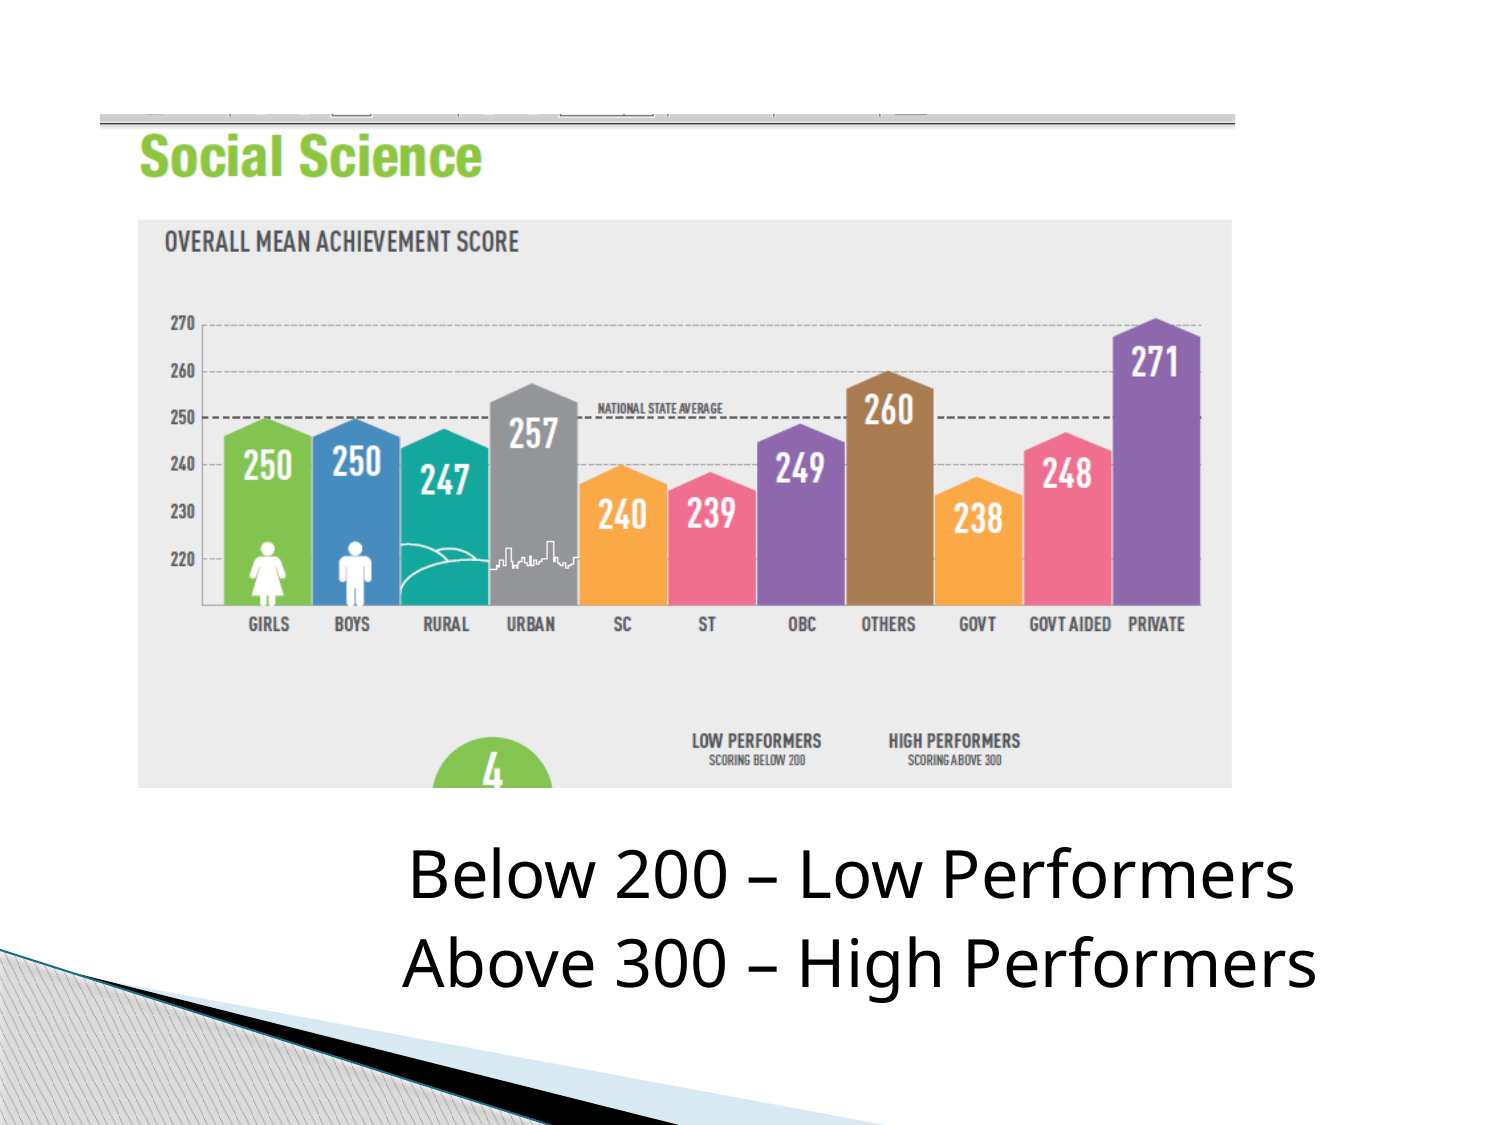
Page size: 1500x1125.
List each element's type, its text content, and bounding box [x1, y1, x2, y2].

picture [99, 114, 1236, 788]
list Below 200 – Low Performers Above 300 – High Performers [237, 825, 1450, 1010]
